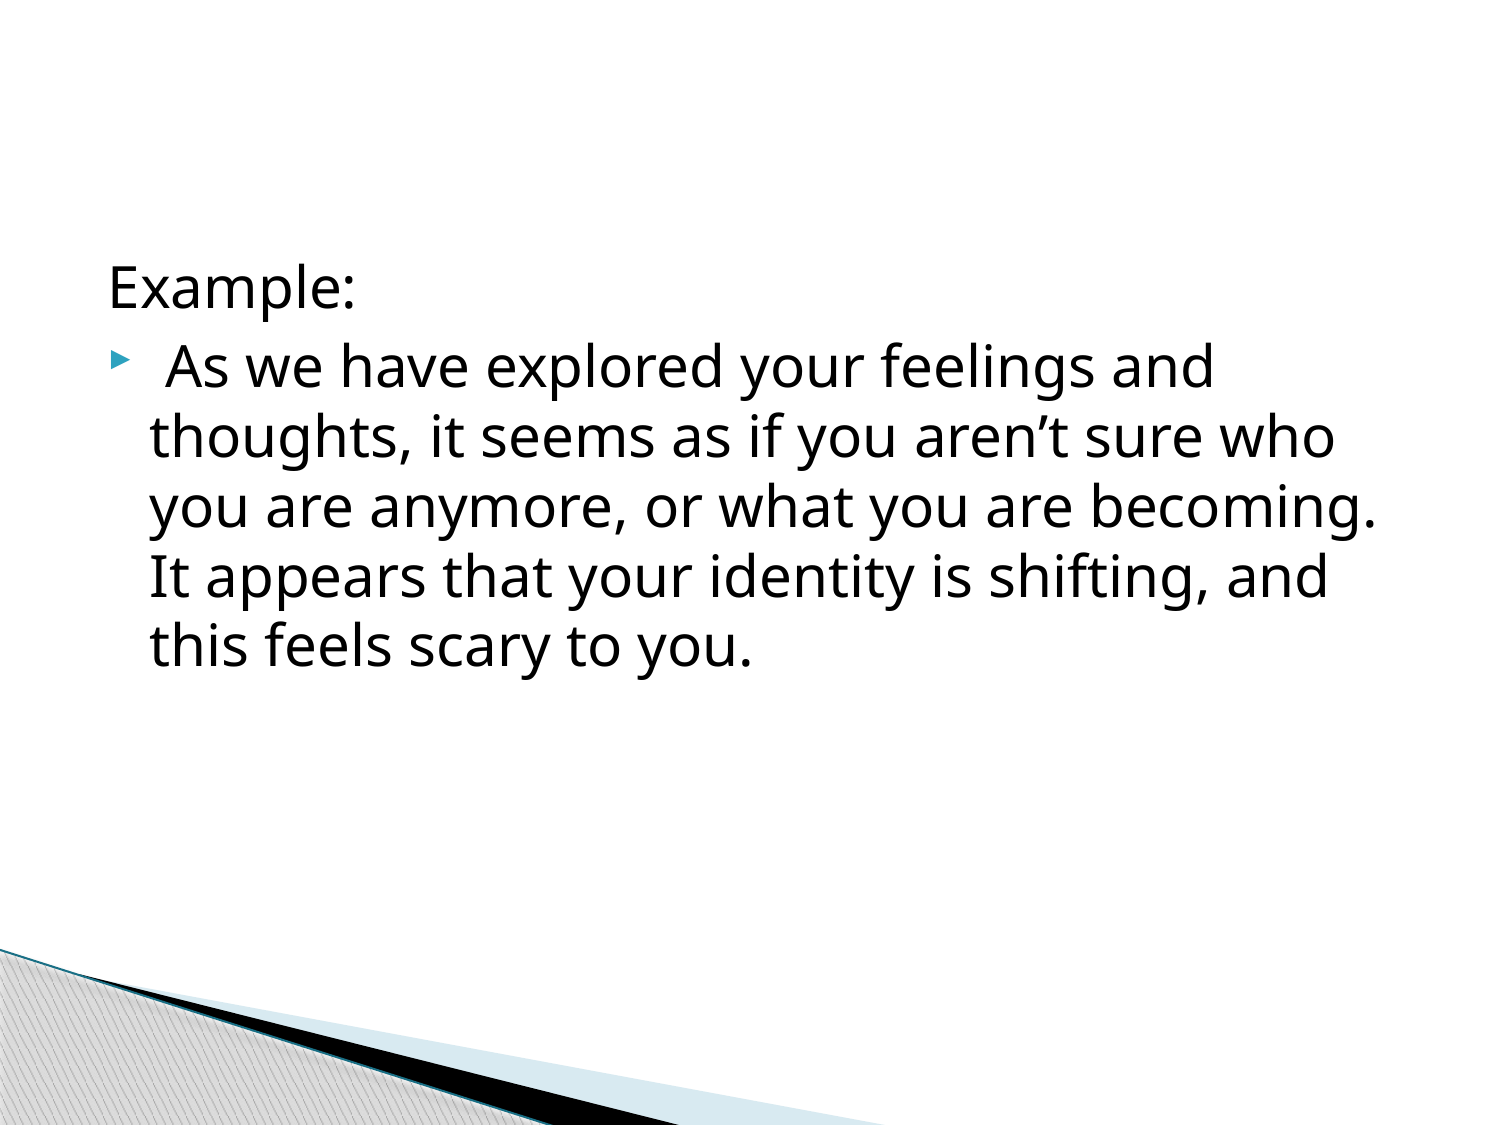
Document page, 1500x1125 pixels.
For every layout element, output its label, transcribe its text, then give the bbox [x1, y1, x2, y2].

list Example: As we have explored your feelings and thoughts, it seems as if you aren’t sure who you are anymore, or what you are becoming. It appears that your identity is shifting, and this feels scary to you. [75, 243, 1425, 986]
